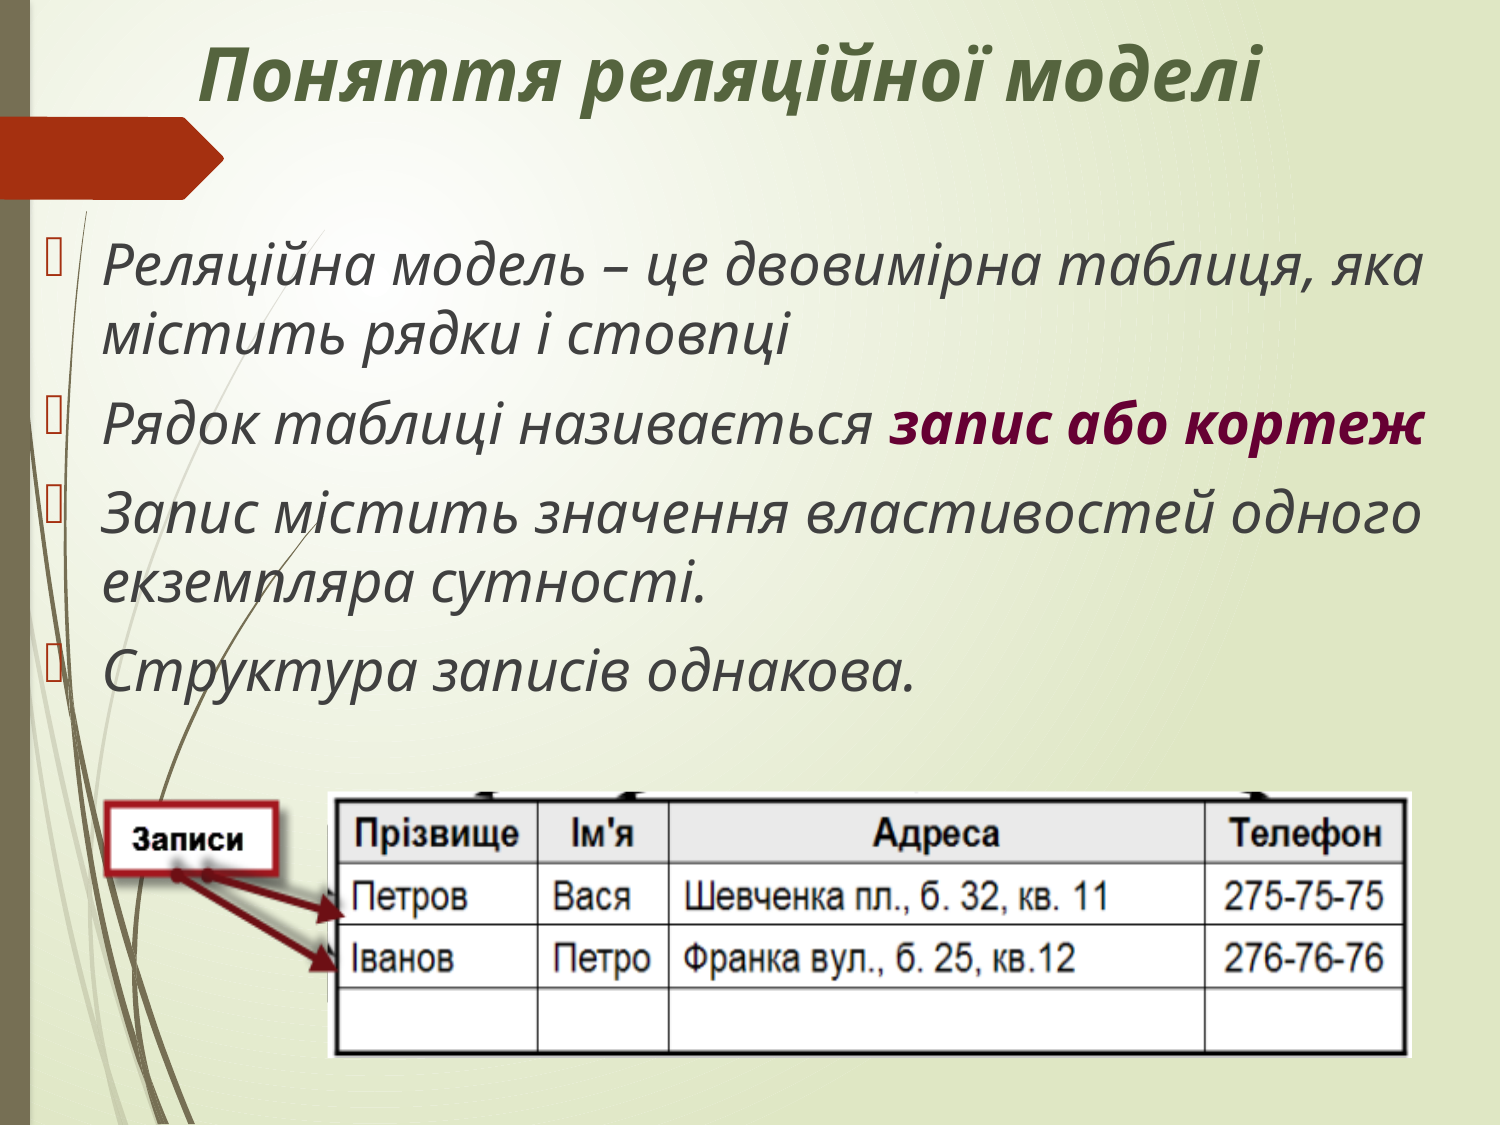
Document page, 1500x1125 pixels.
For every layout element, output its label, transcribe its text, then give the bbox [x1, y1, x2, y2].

list Реляційна модель – це двовимірна таблиця, яка містить рядки і стовпці Рядок таблиці називається запис або кортеж Запис містить значення властивостей одного екземпляра сутності. Структура записів однакова. [29, 219, 1471, 752]
picture [88, 786, 1412, 1059]
title Поняття реляційної моделі [183, 19, 1471, 173]
